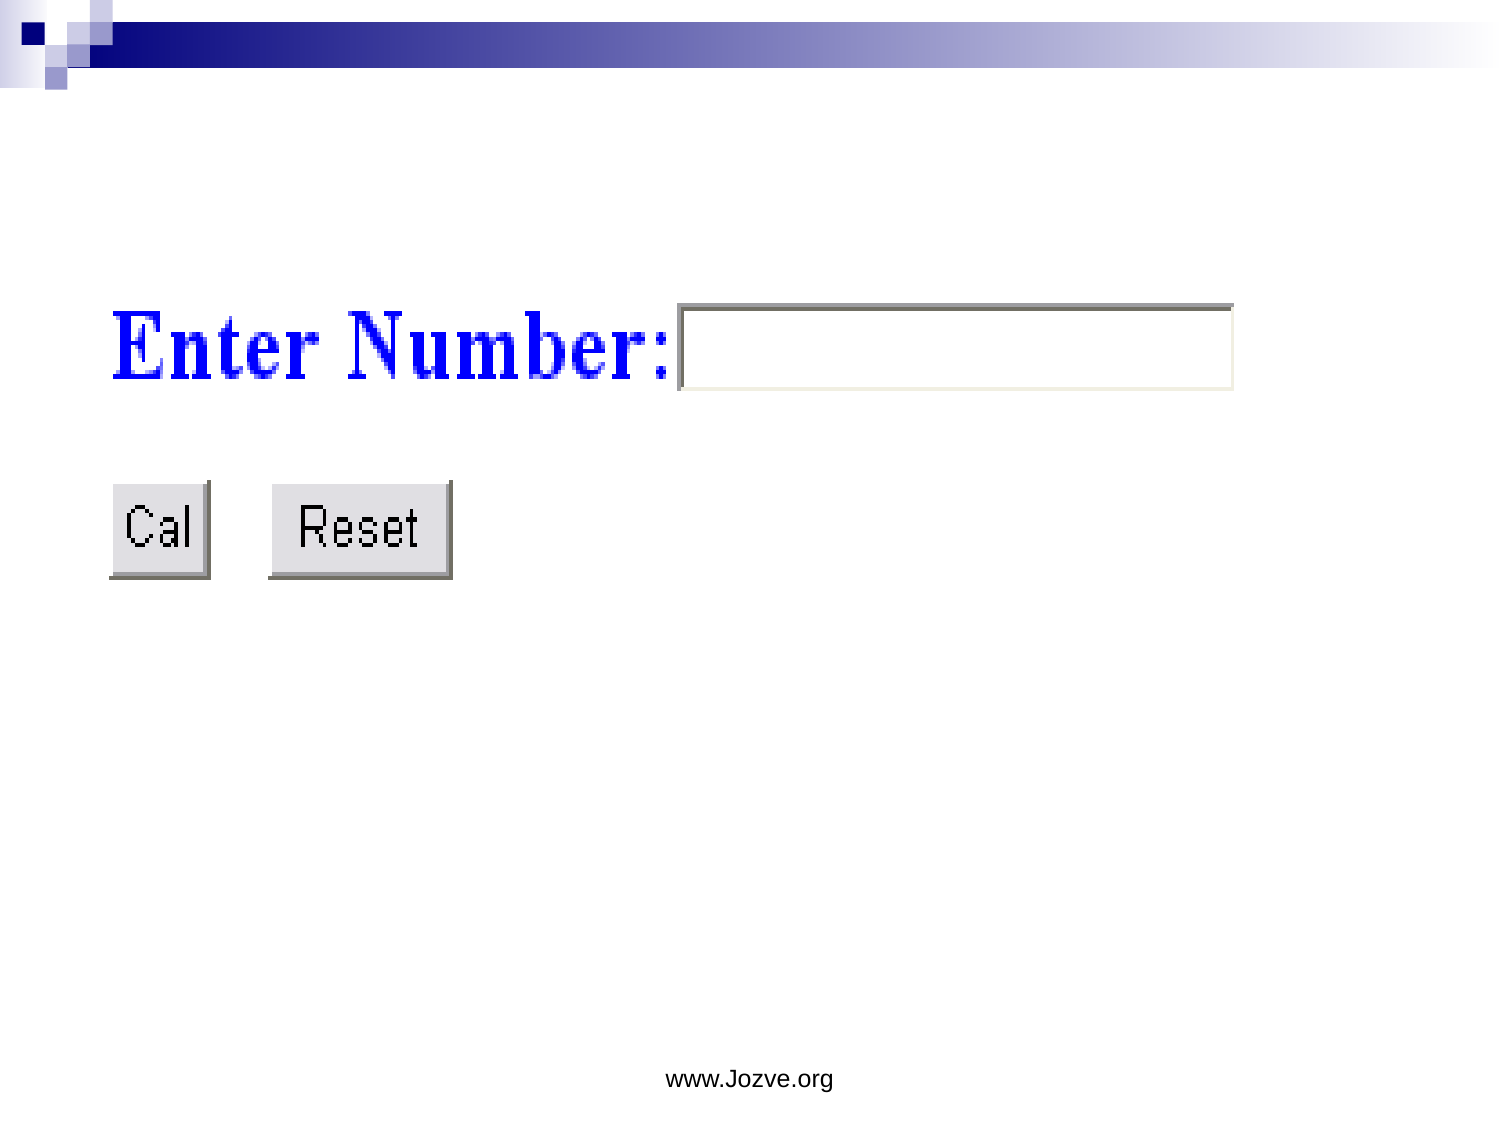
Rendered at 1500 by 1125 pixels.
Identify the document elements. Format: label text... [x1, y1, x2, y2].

footer www.Jozve.org [512, 1024, 988, 1101]
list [88, 148, 1377, 977]
